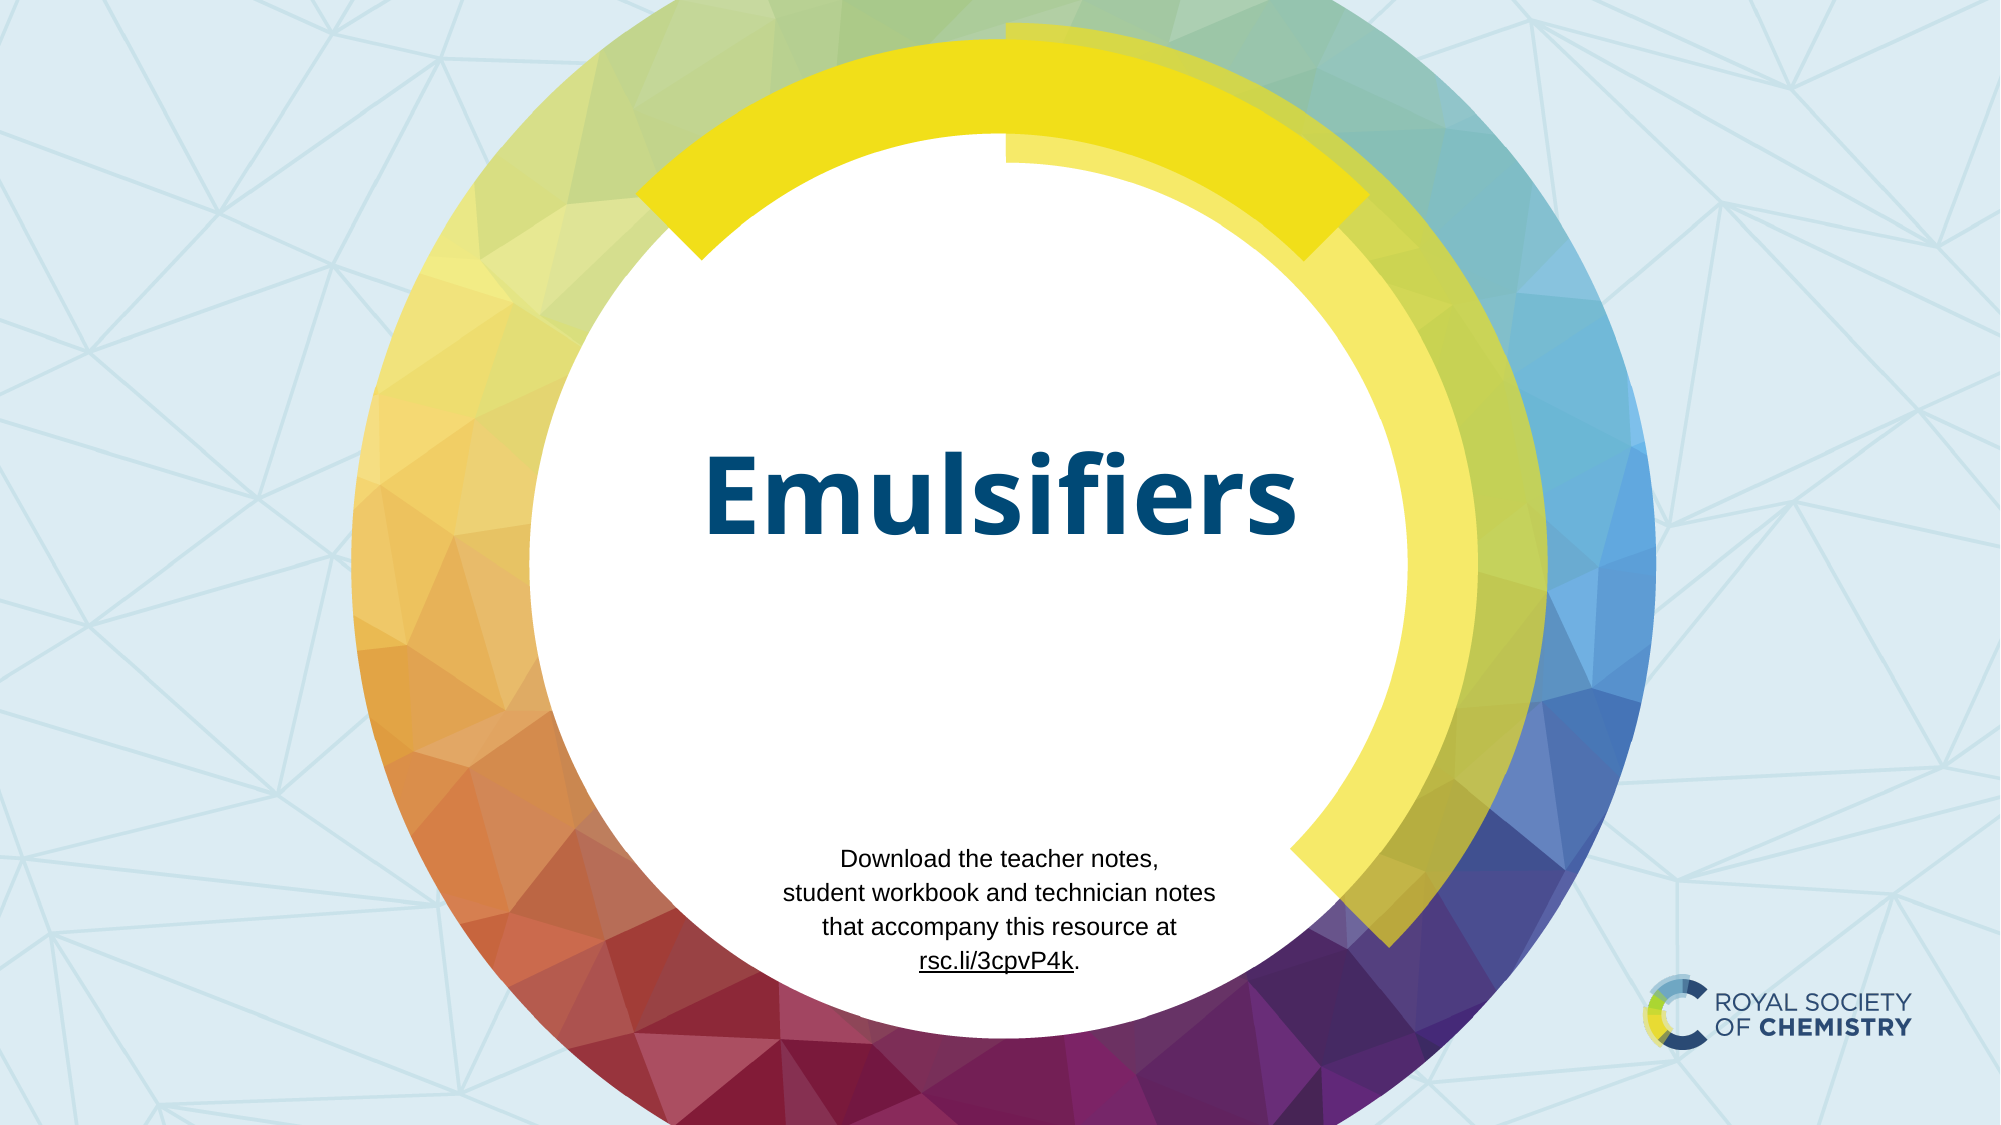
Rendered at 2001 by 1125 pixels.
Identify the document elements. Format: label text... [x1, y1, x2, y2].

title Emulsifiers [557, 363, 1443, 636]
picture [0, 0, 2001, 1125]
list Download the teacher notes, student workbook and technician notes that accompany this resource at rsc.li/3cpvP4k. [557, 742, 1443, 975]
